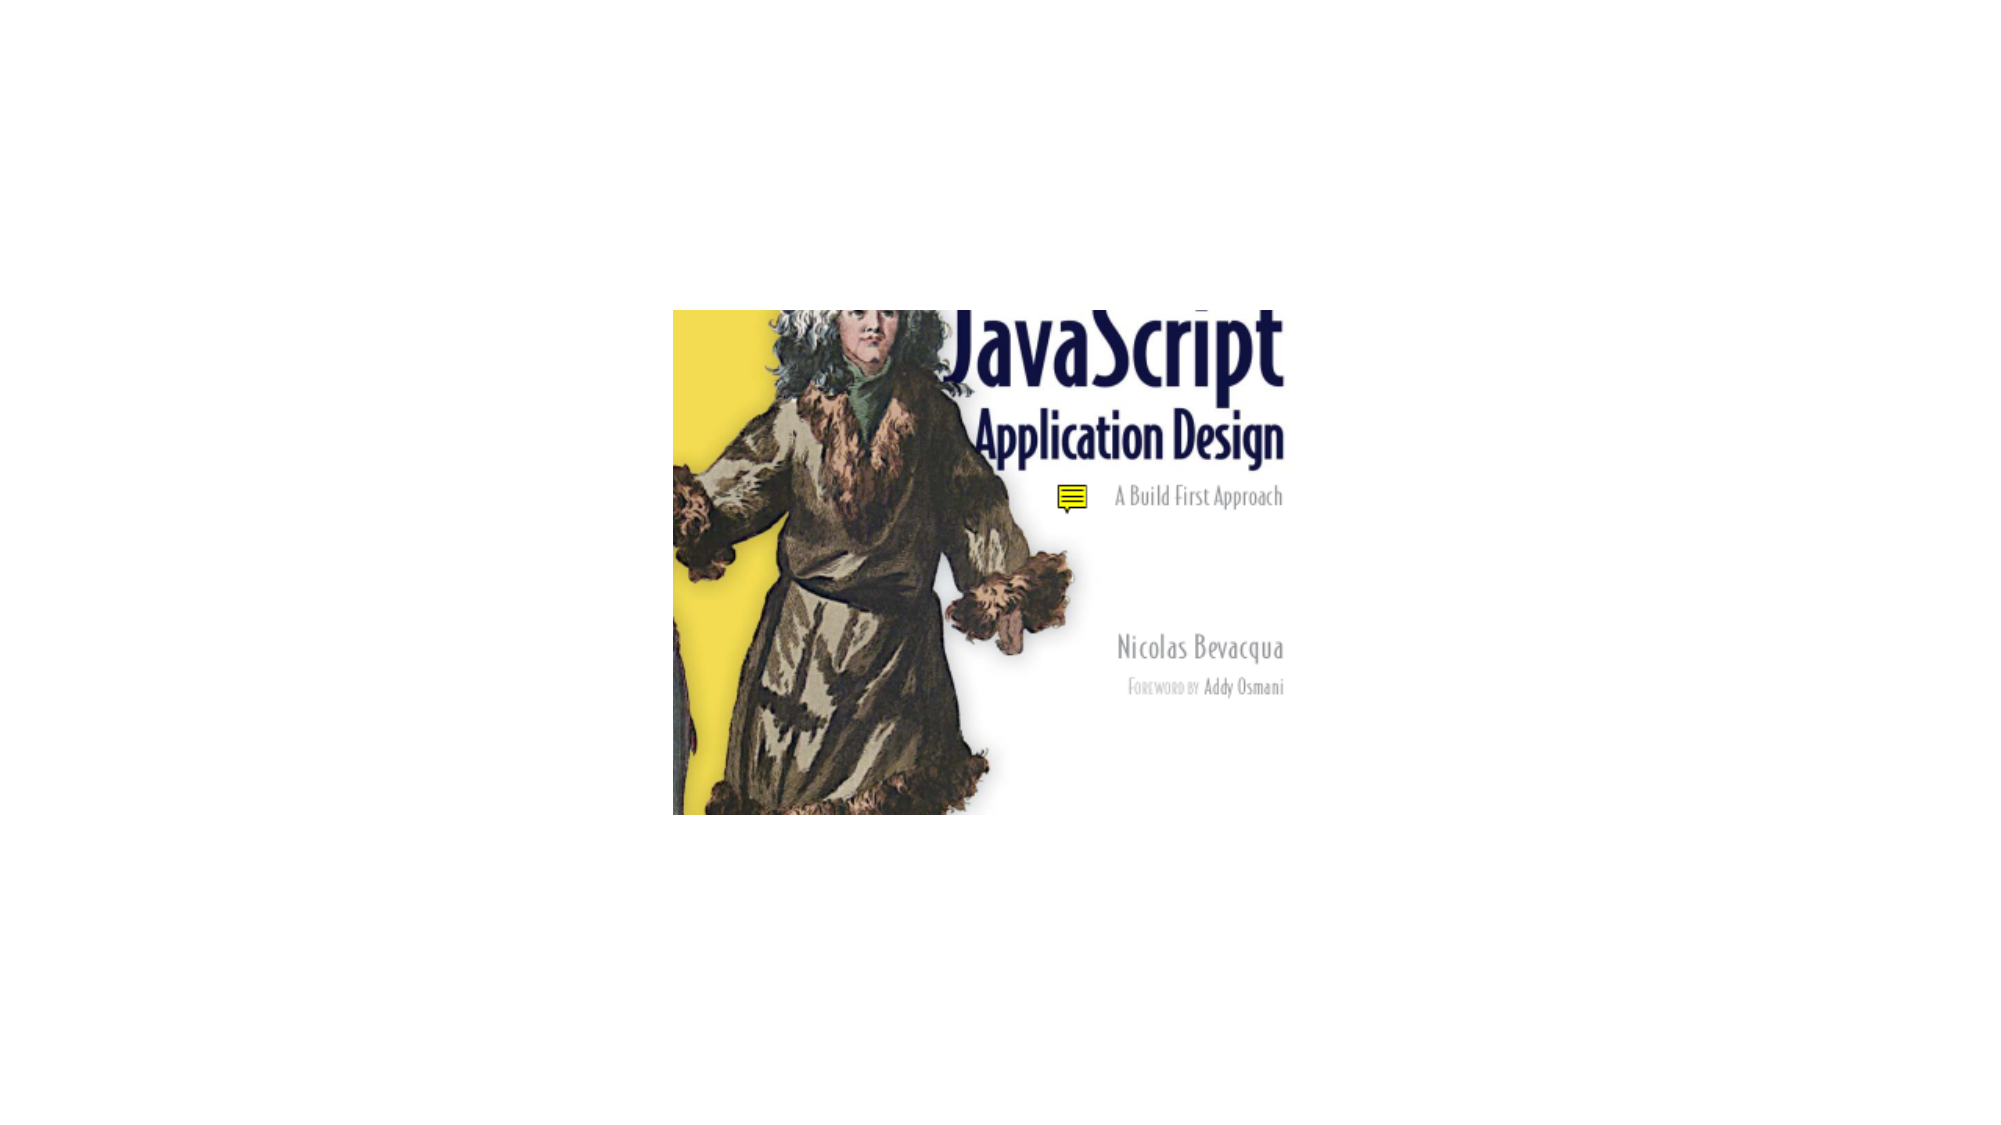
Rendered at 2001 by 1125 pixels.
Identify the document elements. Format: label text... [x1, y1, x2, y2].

picture [673, 310, 1327, 815]
title sdfsdf [249, 216, 1751, 576]
